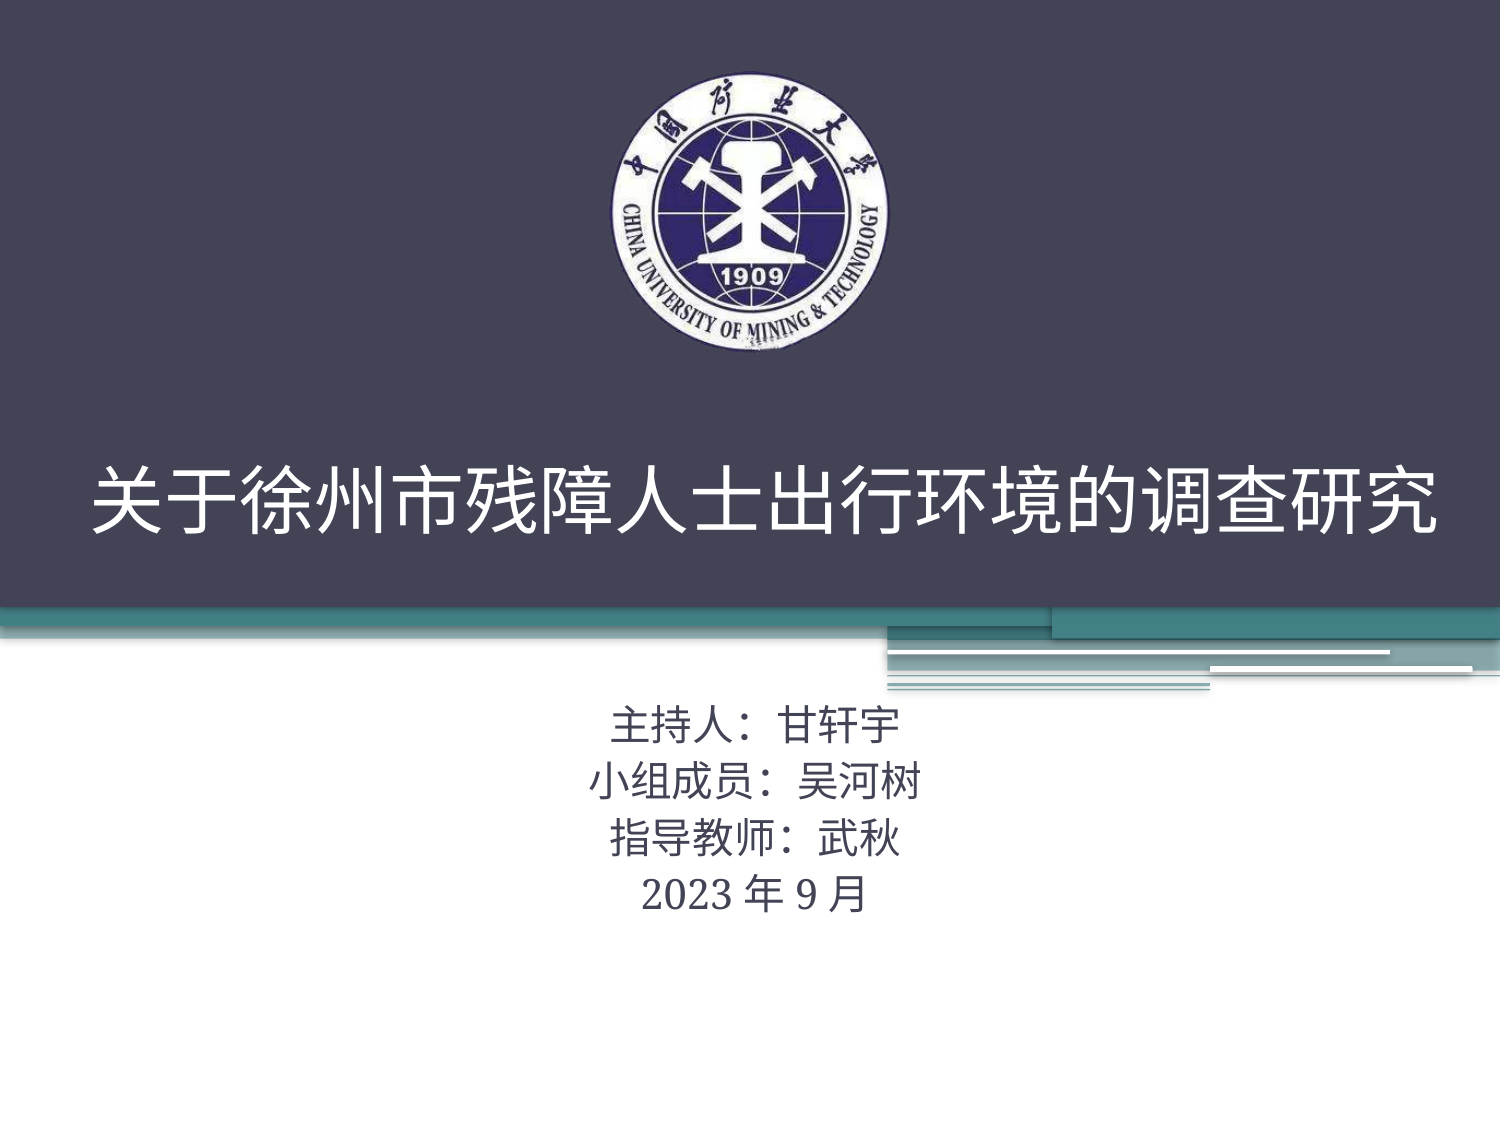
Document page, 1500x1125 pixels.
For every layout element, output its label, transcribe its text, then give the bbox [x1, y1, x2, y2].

title 关于徐州市残障人士出行环境的调查研究 [75, 394, 1463, 551]
picture [608, 70, 892, 354]
subtitle 主持人：甘轩宇 小组成员：吴河树 指导教师：武秋 2023年9月 [343, 691, 1157, 928]
